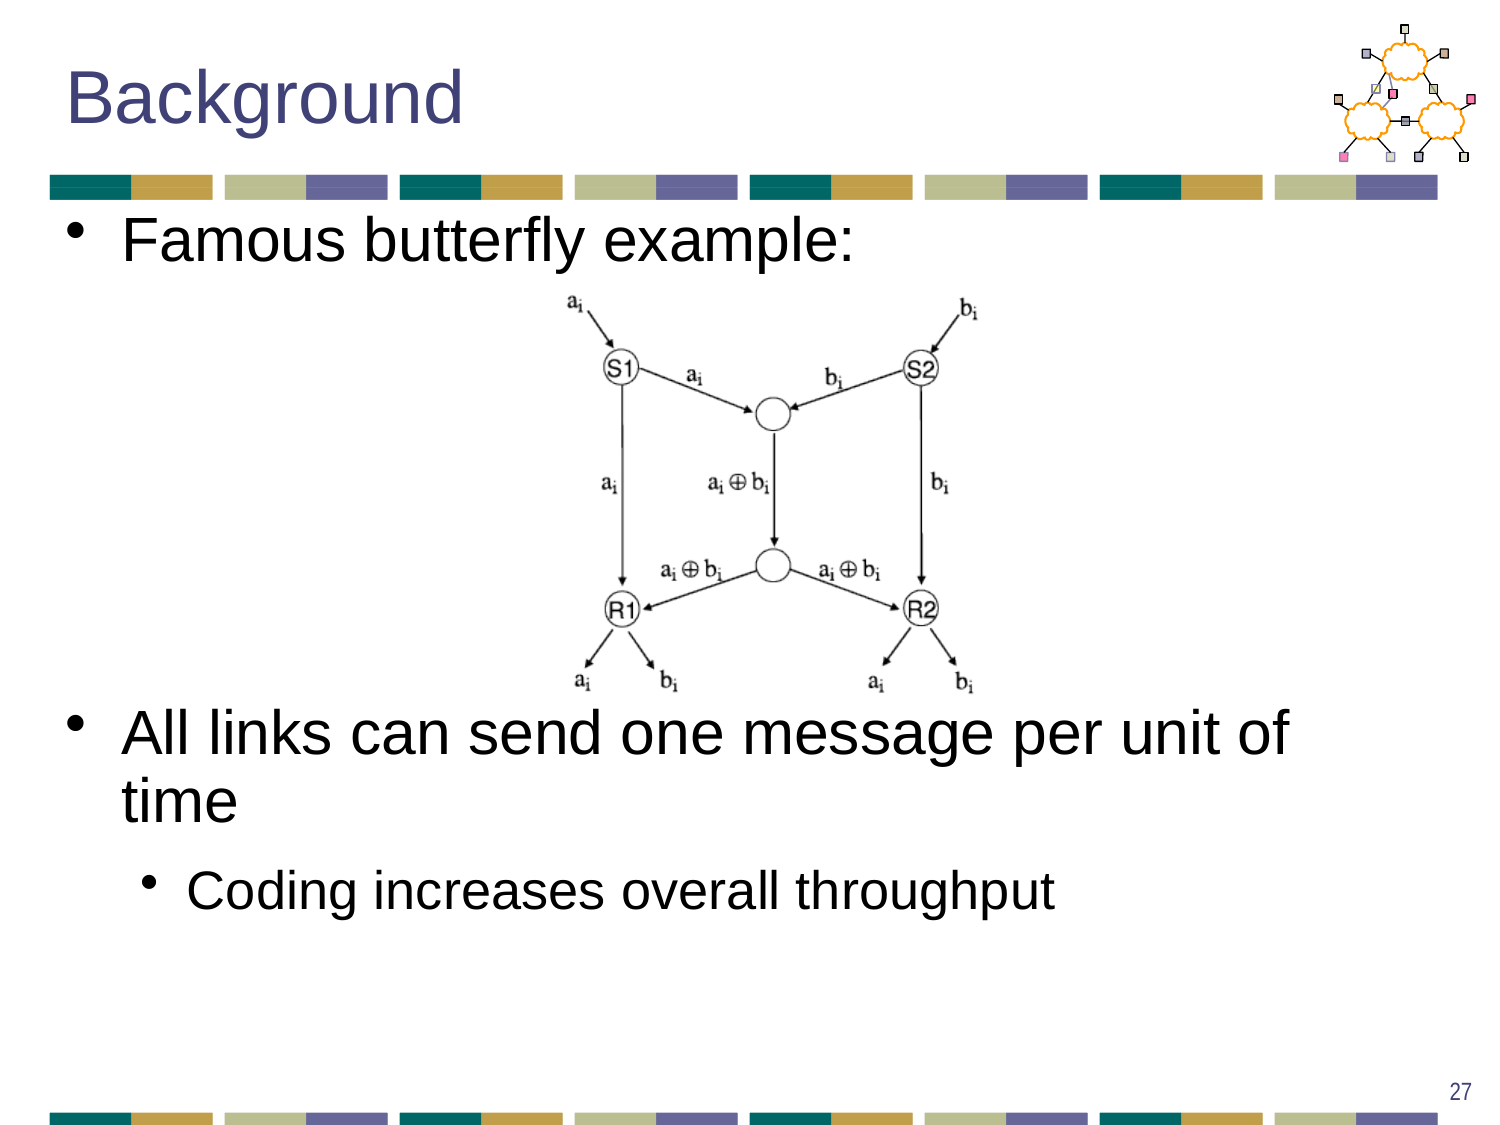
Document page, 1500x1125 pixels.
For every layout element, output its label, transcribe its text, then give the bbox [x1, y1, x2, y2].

list Famous butterfly example: All links can send one message per unit of time Coding increases overall throughput [50, 200, 1438, 1000]
title Background [50, 24, 1438, 163]
picture [237, 212, 1372, 726]
slide_number 27 [1174, 1037, 1488, 1113]
